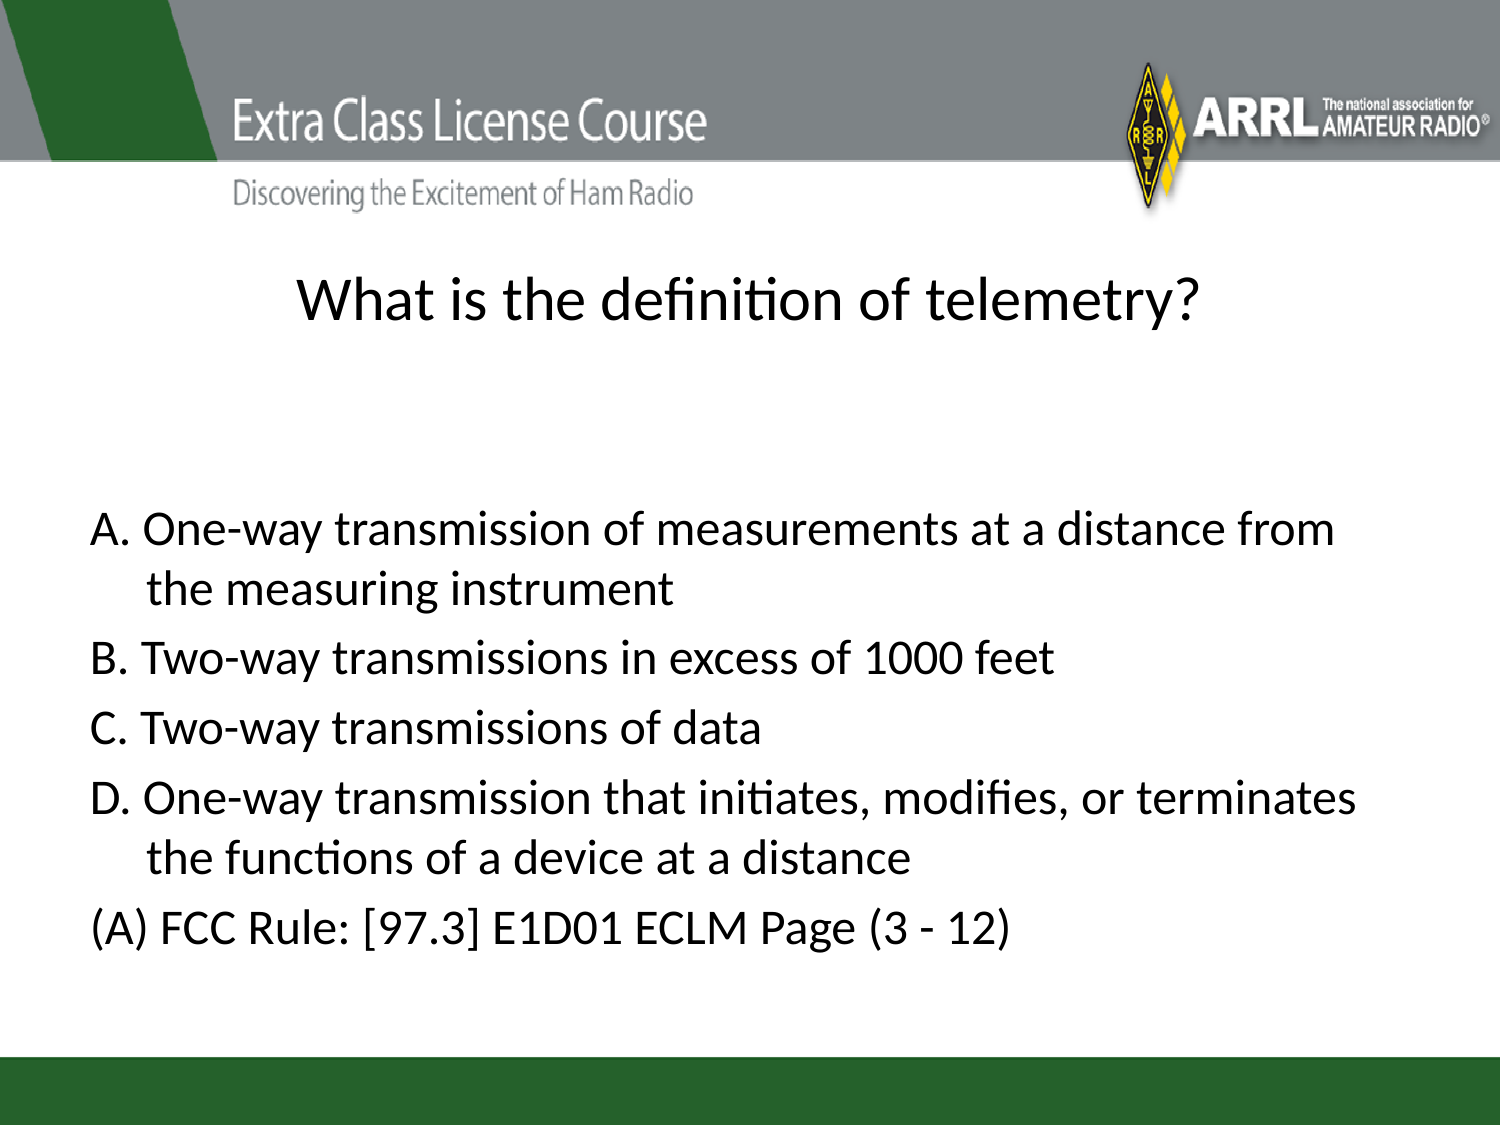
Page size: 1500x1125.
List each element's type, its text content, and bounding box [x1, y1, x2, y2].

title What is the definition of telemetry? [75, 250, 1425, 437]
list A. One-way transmission of measurements at a distance from the measuring instrument B. Two-way transmissions in excess of 1000 feet C. Two-way transmissions of data D. One-way transmission that initiates, modifies, or terminates the functions of a device at a distance (A) FCC Rule: [97.3] E1D01 ECLM Page (3 - 12) [75, 487, 1425, 1005]
picture [0, 0, 1500, 1125]
